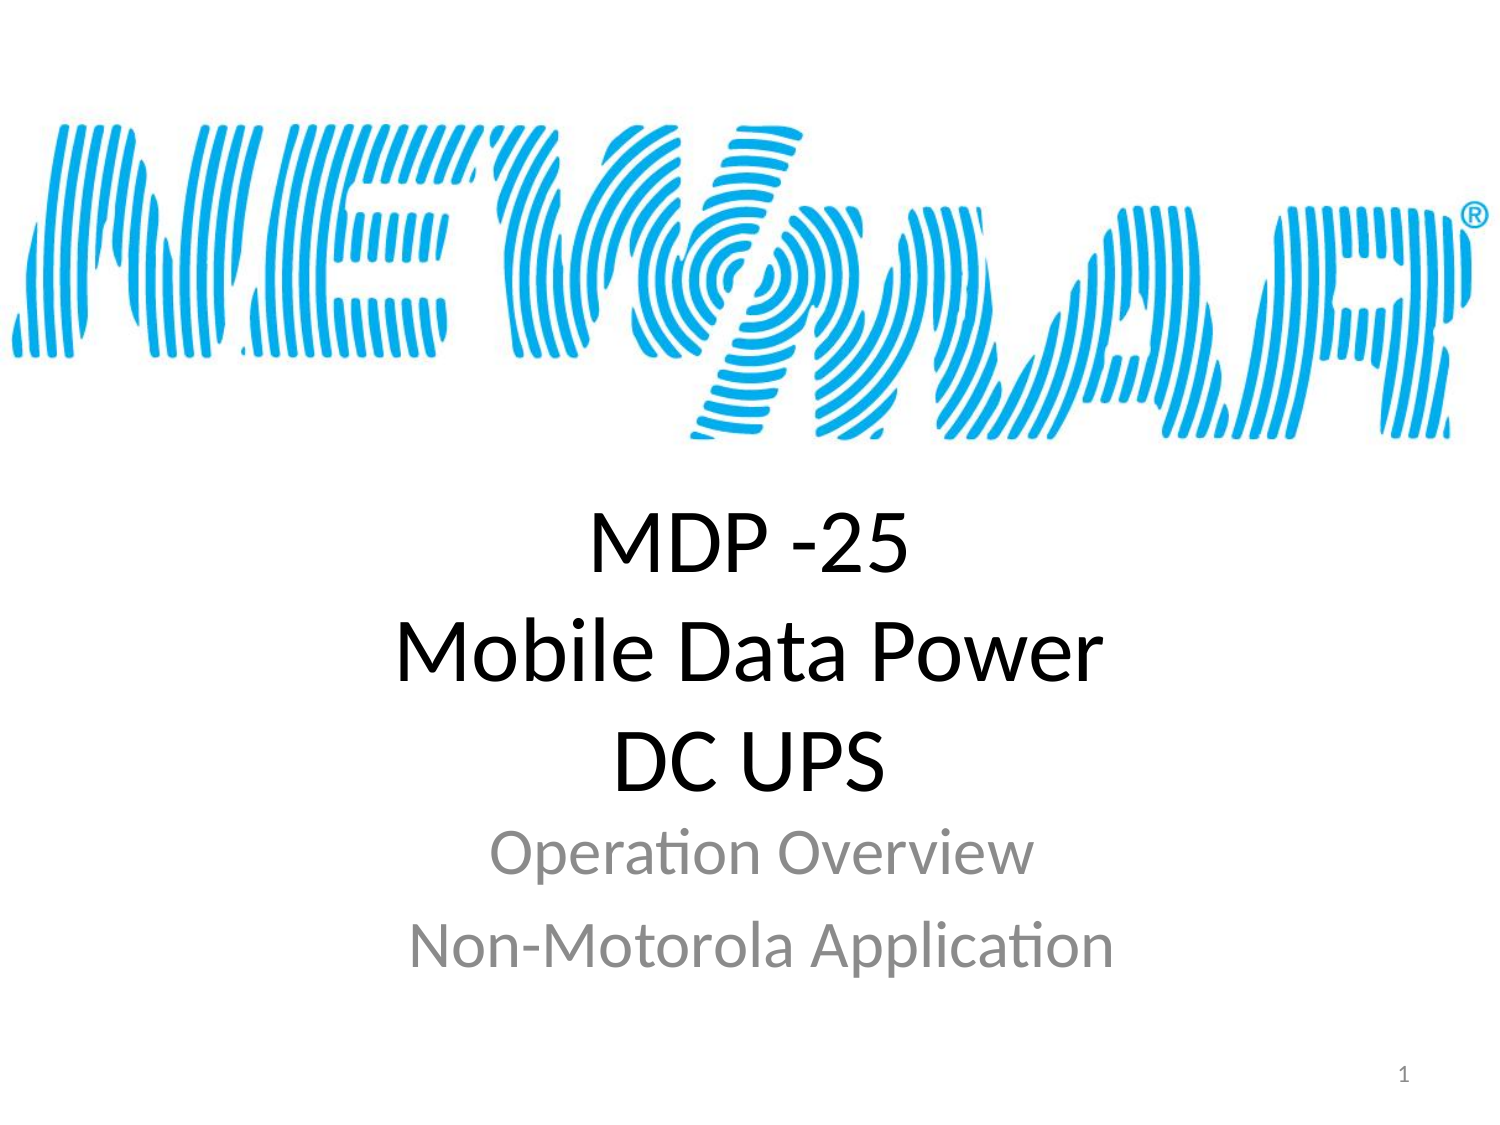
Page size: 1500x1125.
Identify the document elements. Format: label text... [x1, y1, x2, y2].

subtitle Operation Overview Non-Motorola Application [237, 799, 1288, 1088]
slide_number 1 [1074, 1042, 1425, 1103]
picture [0, 87, 1500, 479]
title MDP -25 Mobile Data Power DC UPS [112, 488, 1388, 841]
